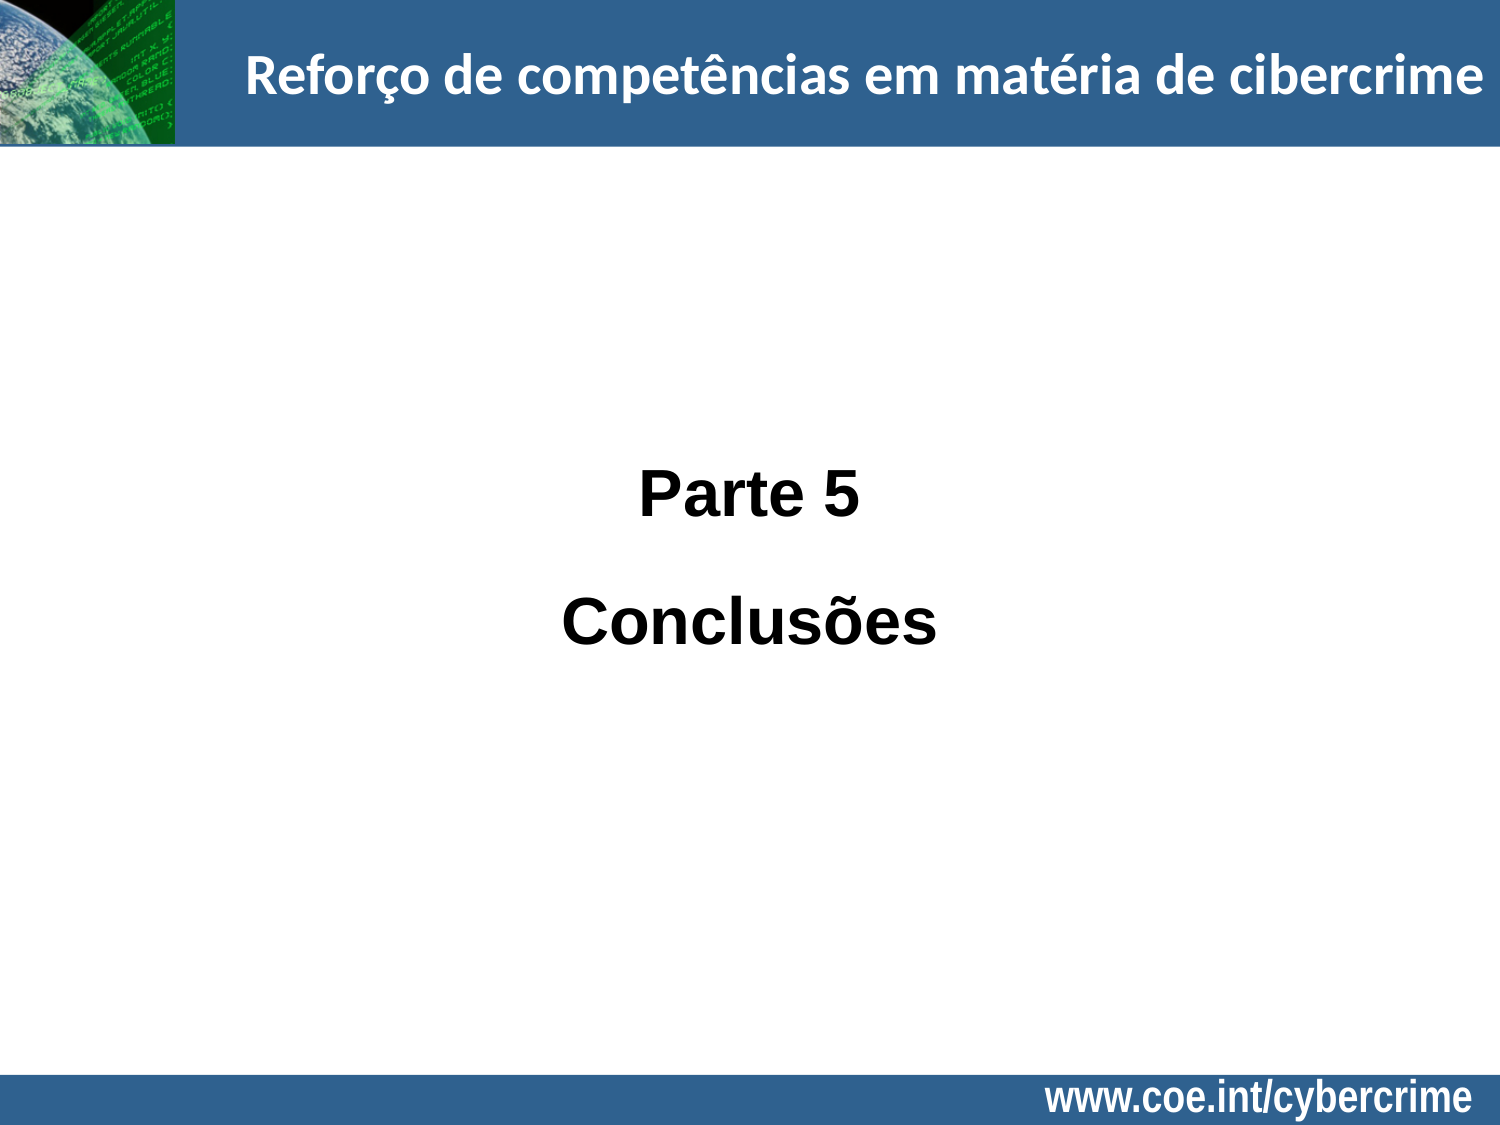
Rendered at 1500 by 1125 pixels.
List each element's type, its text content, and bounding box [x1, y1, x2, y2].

text_box [0, 1073, 1030, 1125]
picture [0, 0, 175, 144]
text_box Reforço de competências em matéria de cibercrime [177, 0, 1500, 149]
text_box Parte 5 Conclusões [50, 457, 1450, 665]
text_box www.coe.int/cybercrime [1030, 1059, 1500, 1125]
